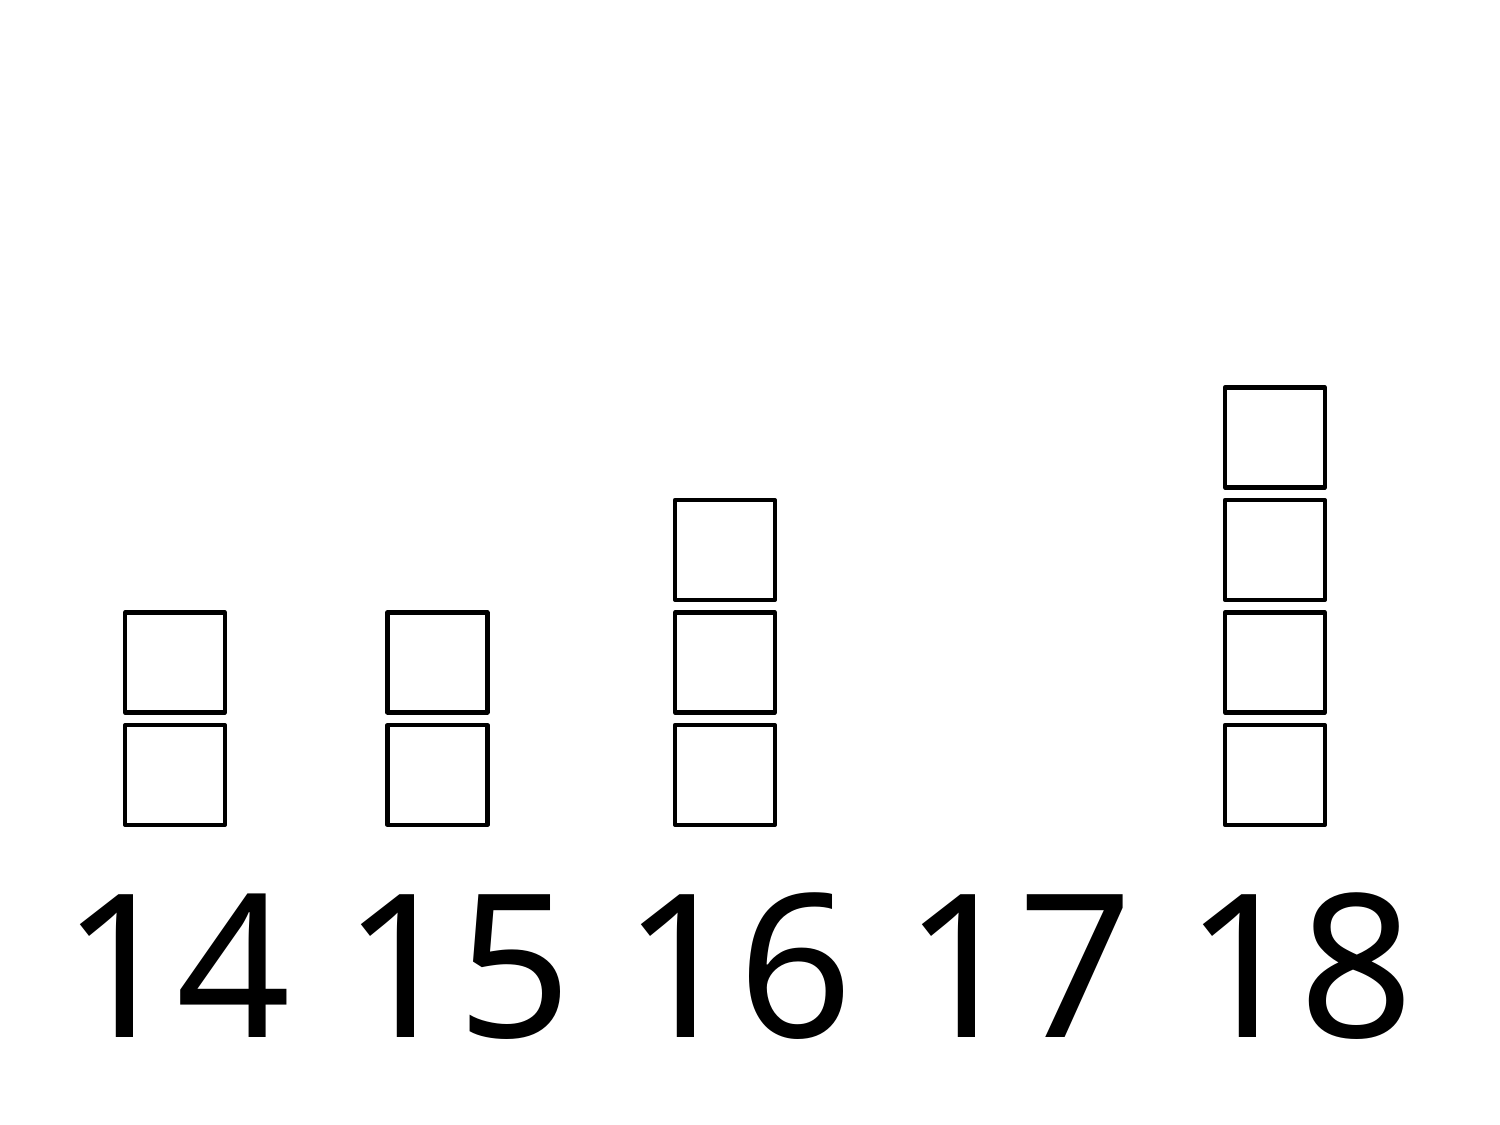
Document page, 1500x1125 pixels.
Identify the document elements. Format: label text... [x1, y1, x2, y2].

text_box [1224, 387, 1326, 826]
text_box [387, 612, 488, 826]
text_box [124, 612, 226, 826]
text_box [674, 499, 776, 826]
text_box 14 15 16 17 18 [0, 829, 1500, 1085]
